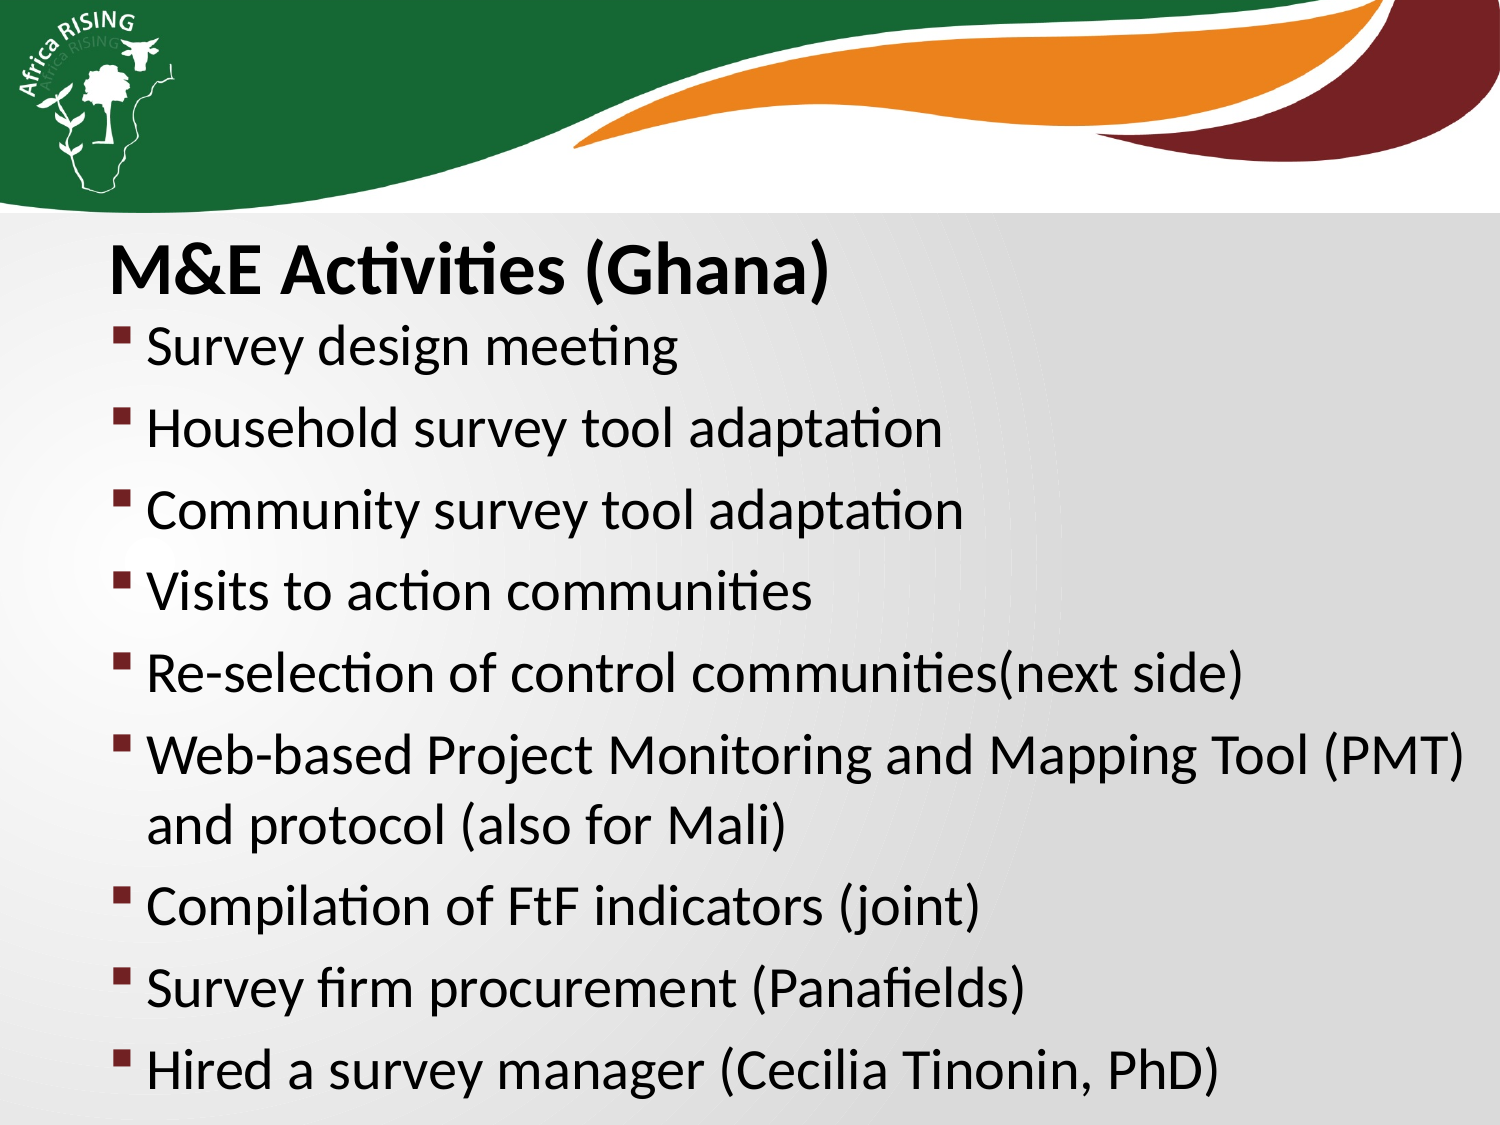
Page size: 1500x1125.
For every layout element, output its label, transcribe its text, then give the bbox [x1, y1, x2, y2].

picture [0, 0, 1500, 213]
list Survey design meeting Household survey tool adaptation Community survey tool adaptation Visits to action communities Re-selection of control communities(next side) Web-based Project Monitoring and Mapping Tool (PMT) and protocol (also for Mali) Compilation of FtF indicators (joint) Survey firm procurement (Panafields) Hired a survey manager (Cecilia Tinonin, PhD) [75, 299, 1488, 1075]
list M&E Activities (Ghana) [75, 212, 1463, 288]
